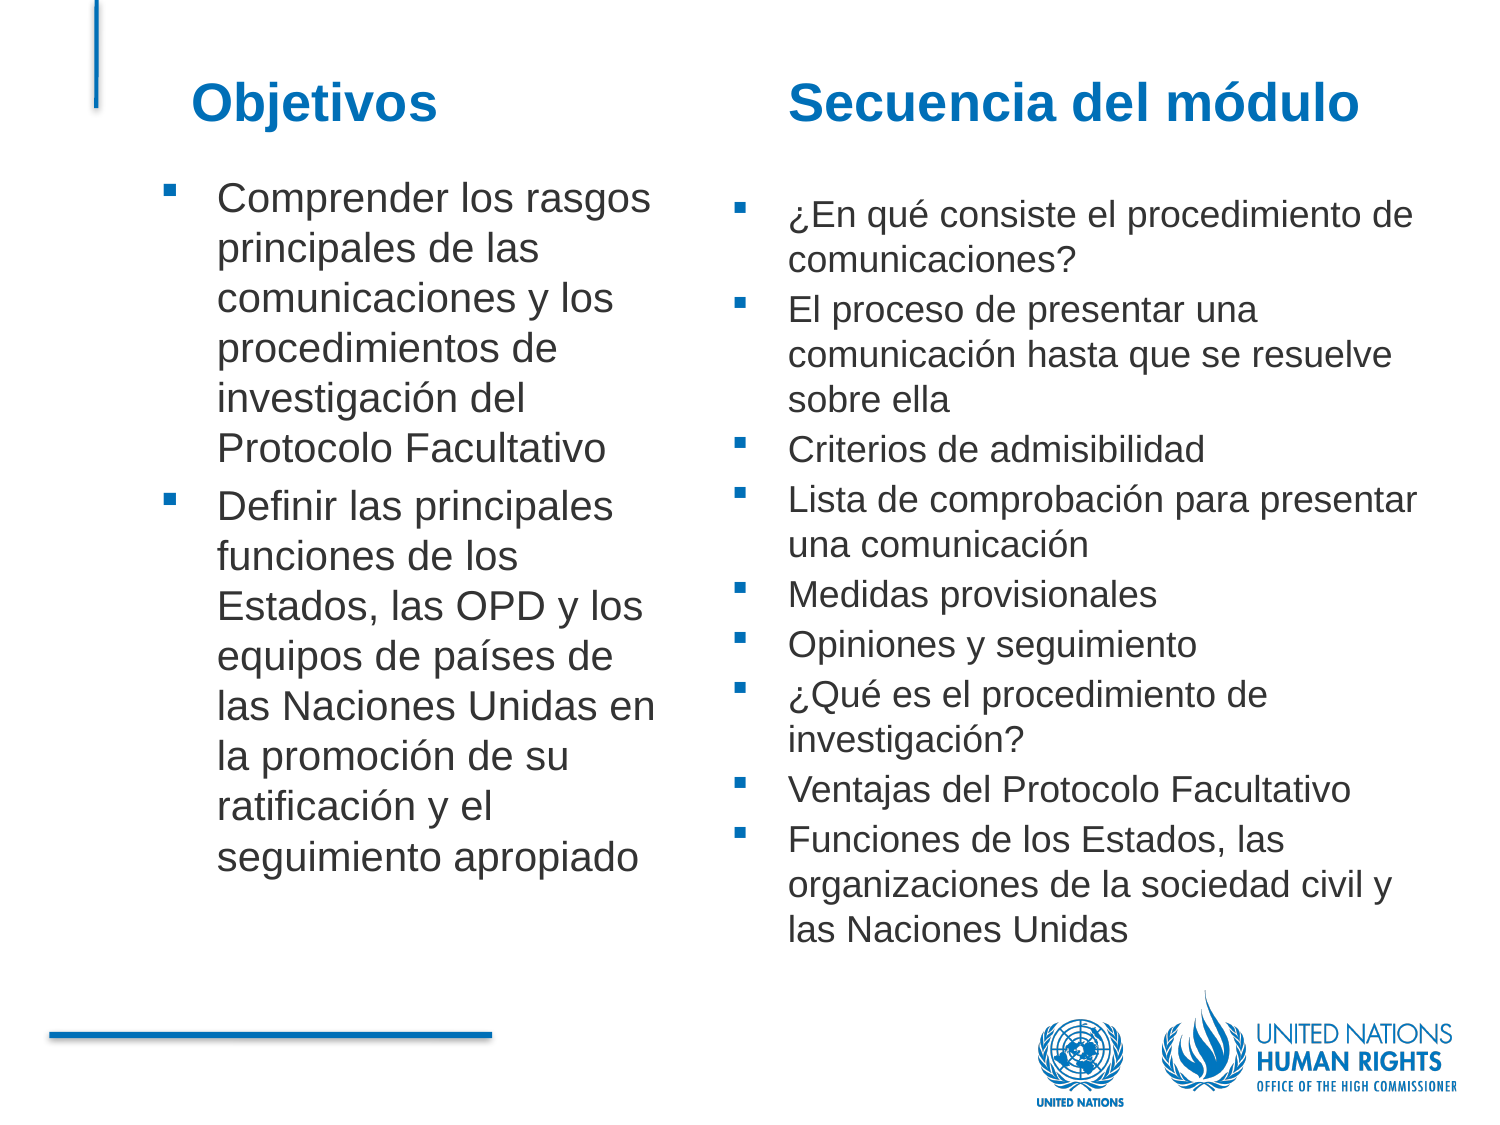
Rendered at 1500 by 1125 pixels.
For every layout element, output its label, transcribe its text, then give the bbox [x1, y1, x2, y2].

text_box Comprender los rasgos principales de las comunicaciones y los procedimientos de investigación del Protocolo Facultativo Definir las principales funciones de los Estados, las OPD y los equipos de países de las Naciones Unidas en la promoción de su ratificación y el seguimiento apropiado [145, 163, 684, 951]
picture [1037, 1028, 1457, 1107]
text_box Secuencia del módulo [773, 60, 1377, 140]
text_box ¿En qué consiste el procedimiento de comunicaciones? El proceso de presentar una comunicación hasta que se resuelve sobre ella Criterios de admisibilidad Lista de comprobación para presentar una comunicación Medidas provisionales Opiniones y seguimiento ¿Qué es el procedimiento de investigación? Ventajas del Protocolo Facultativo Funciones de los Estados, las organizaciones de la sociedad civil y las Naciones Unidas [716, 182, 1461, 1028]
text_box Objetivos [176, 60, 454, 140]
